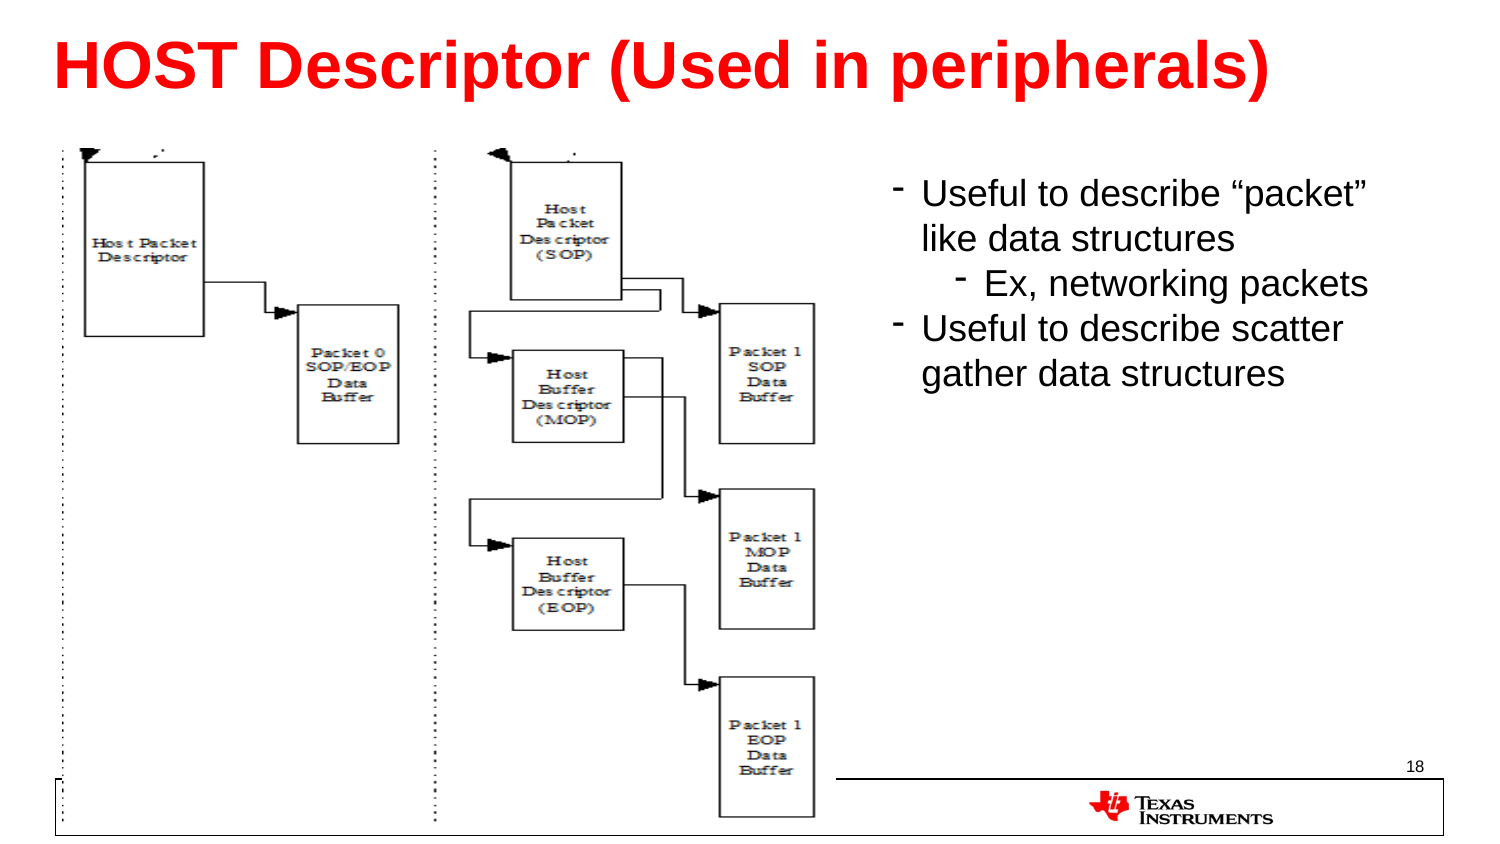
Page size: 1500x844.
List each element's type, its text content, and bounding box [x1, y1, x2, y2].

picture [62, 148, 837, 825]
text_box Useful to describe “packet” like data structures Ex, networking packets Useful to describe scatter gather data structures [882, 163, 1422, 399]
slide_number 18 [1089, 747, 1440, 774]
picture [1087, 789, 1274, 825]
title HOST Descriptor (Used in peripherals) [37, 17, 1426, 119]
